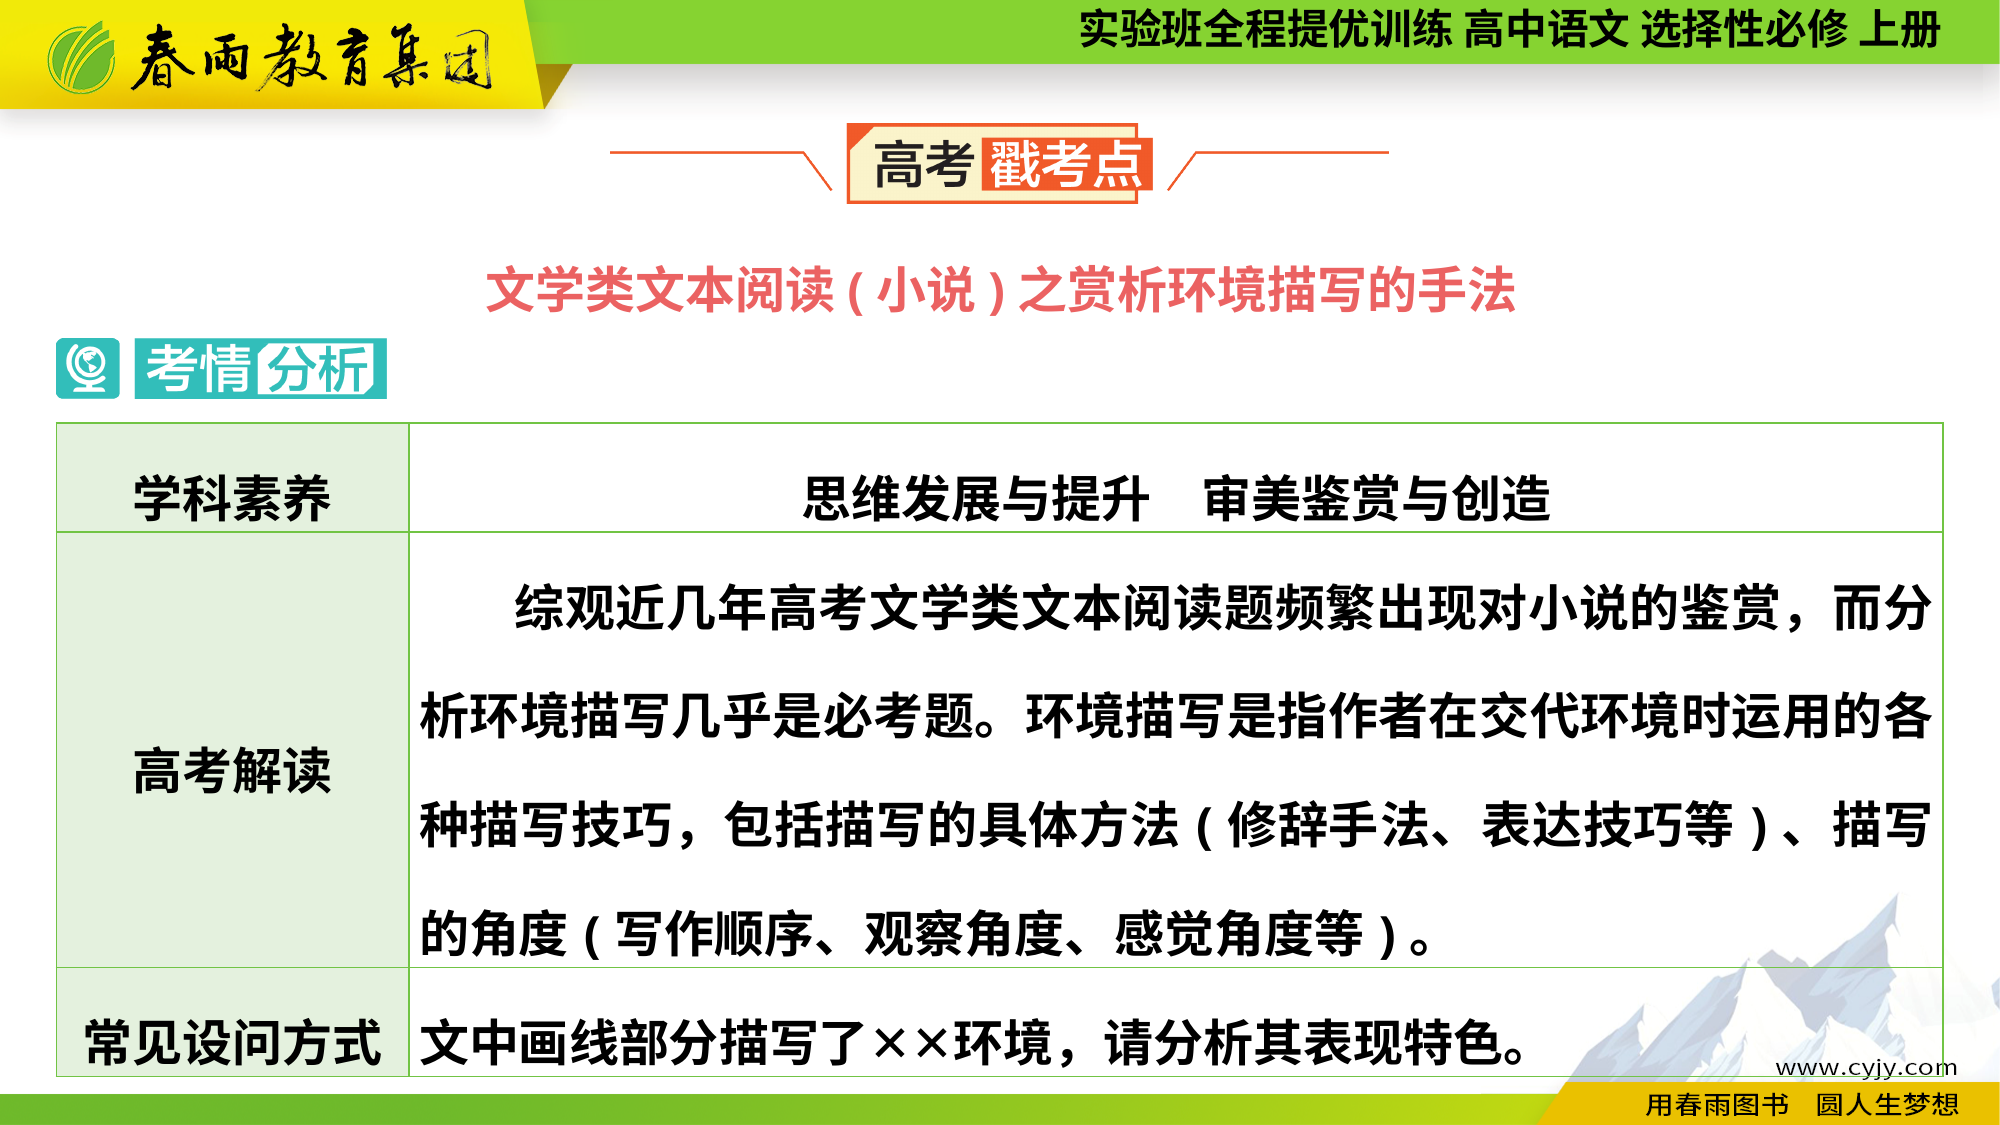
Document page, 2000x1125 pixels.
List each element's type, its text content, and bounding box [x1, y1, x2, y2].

picture [0, 0, 2000, 1125]
table_cell 高考解读 [57, 533, 408, 967]
table_cell 文中画线部分描写了✕✕环境，请分析其表现特色。 [410, 968, 1942, 1076]
table_header 思维发展与提升 审美鉴赏与创造 [410, 424, 1942, 531]
list 文学类文本阅读(小说)之赏析环境描写的手法 [59, 221, 1944, 316]
table_cell 常见设问方式 [57, 968, 408, 1076]
table_header 学科素养 [57, 424, 408, 531]
table_cell 综观近几年高考文学类文本阅读题频繁出现对小说的鉴赏，而分析环境描写几乎是必考题。环境描写是指作者在交代环境时运用的各种描写技巧，包括描写的具体方法(修辞手法、表达技巧等)、描写的角度(写作顺序、观察角度、感觉角度等)。 [410, 533, 1942, 967]
